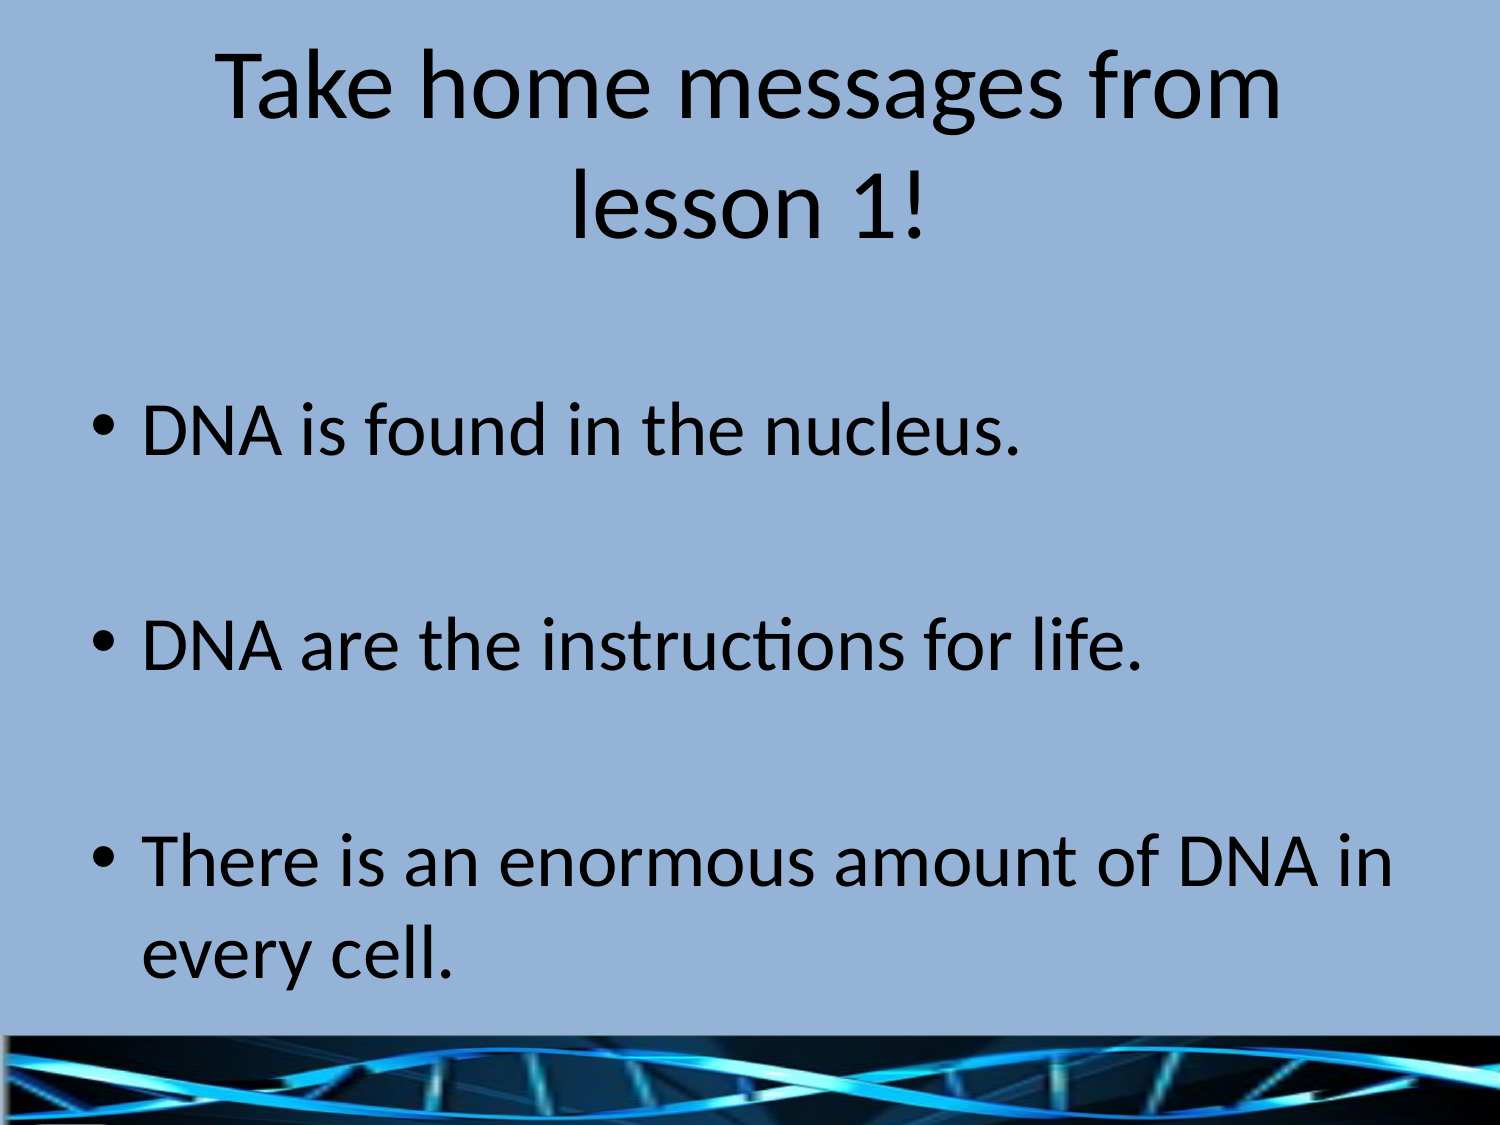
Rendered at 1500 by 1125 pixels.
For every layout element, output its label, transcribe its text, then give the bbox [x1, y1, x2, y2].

list DNA is found in the nucleus. DNA are the instructions for life. There is an enormous amount of DNA in every cell. [75, 262, 1425, 1005]
picture [4, 323, 1500, 1125]
title Take home messages from lesson 1! [75, 45, 1425, 233]
